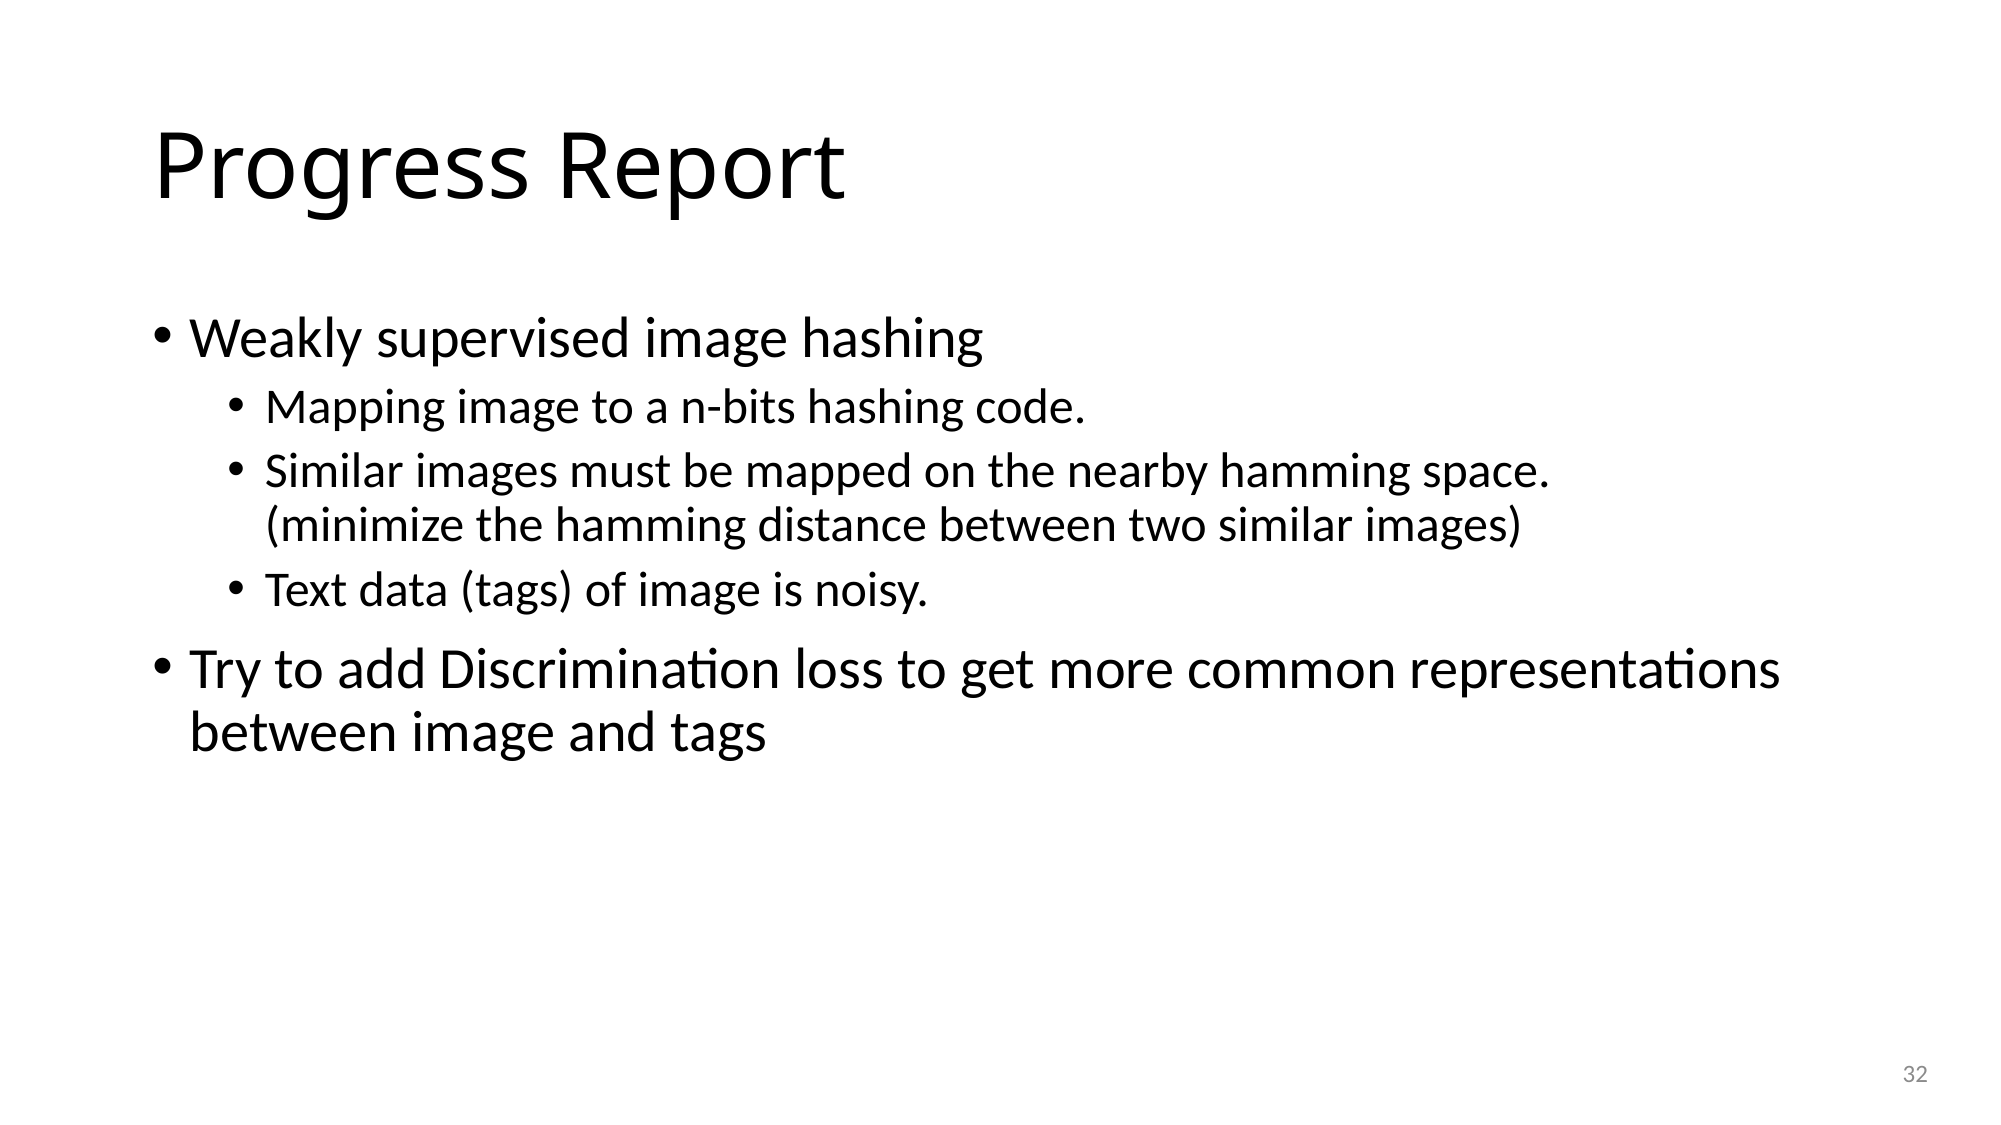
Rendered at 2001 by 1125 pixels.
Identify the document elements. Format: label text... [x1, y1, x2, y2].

list Weakly supervised image hashing Mapping image to a n-bits hashing code. Similar images must be mapped on the nearby hamming space. (minimize the hamming distance between two similar images) Text data (tags) of image is noisy. Try to add Discrimination loss to get more common representations between image and tags [137, 299, 1863, 1014]
slide_number 32 [1493, 1042, 1944, 1103]
title Progress Report [137, 59, 1863, 278]
